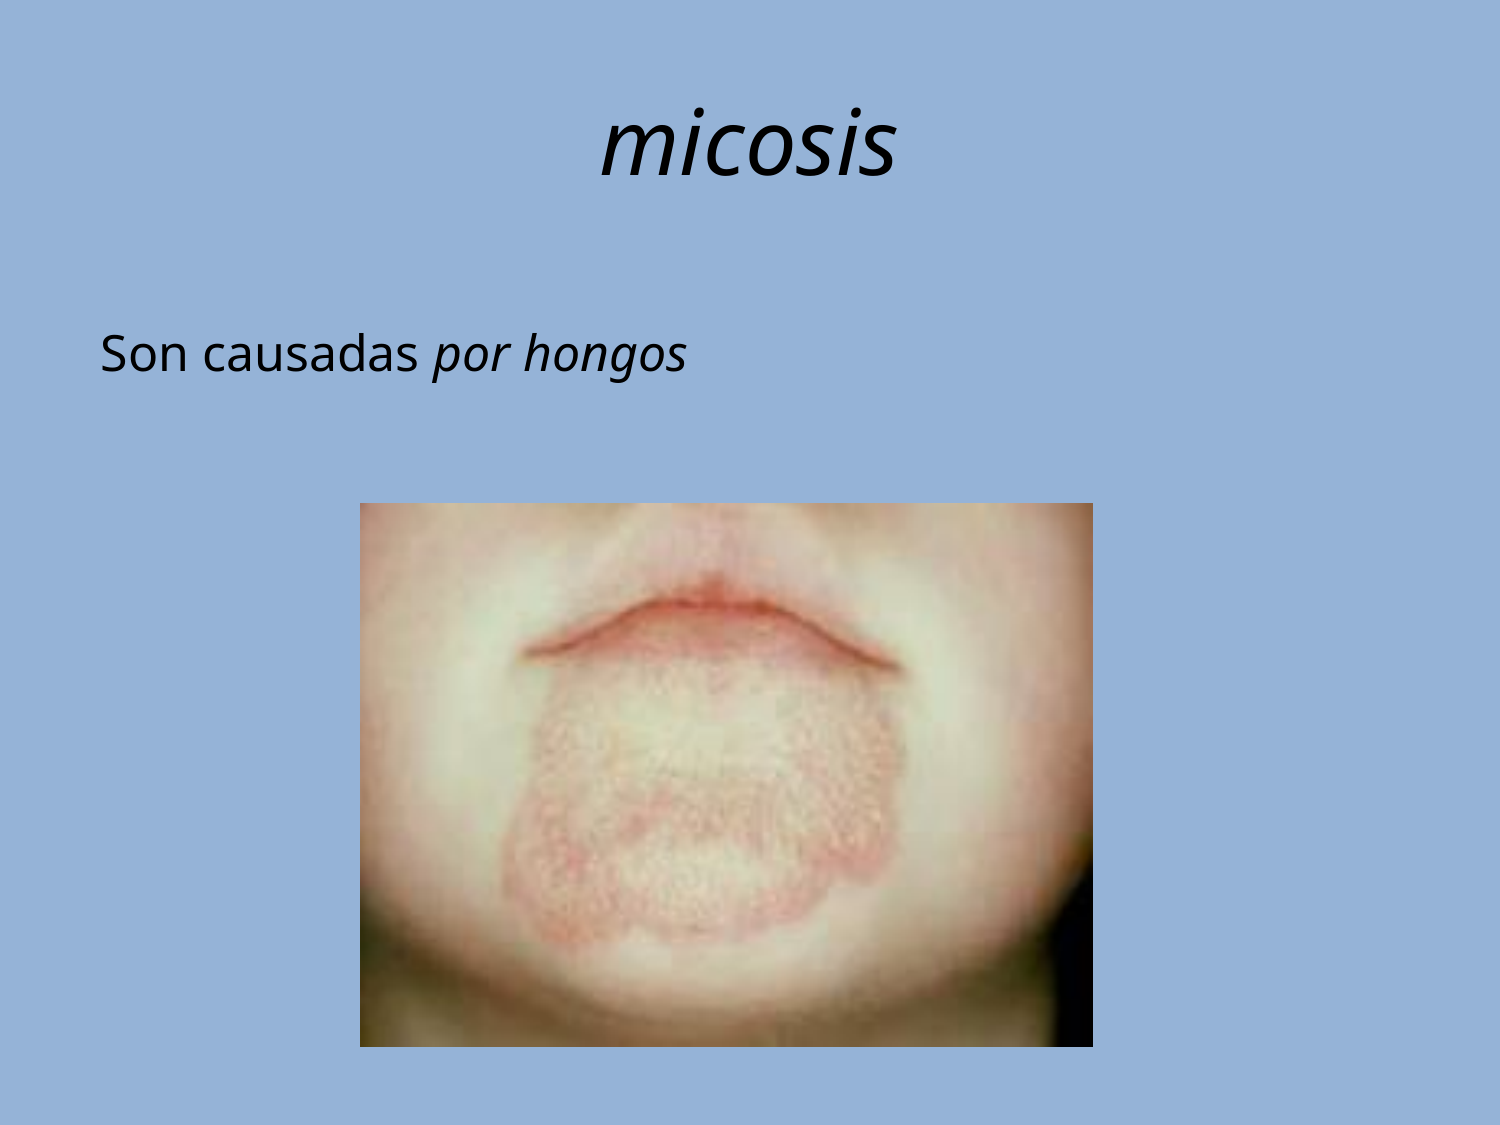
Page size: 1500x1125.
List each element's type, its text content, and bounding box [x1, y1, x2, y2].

picture [359, 503, 1093, 1048]
title micosis [75, 45, 1425, 233]
text_box Son causadas por hongos [85, 314, 704, 390]
